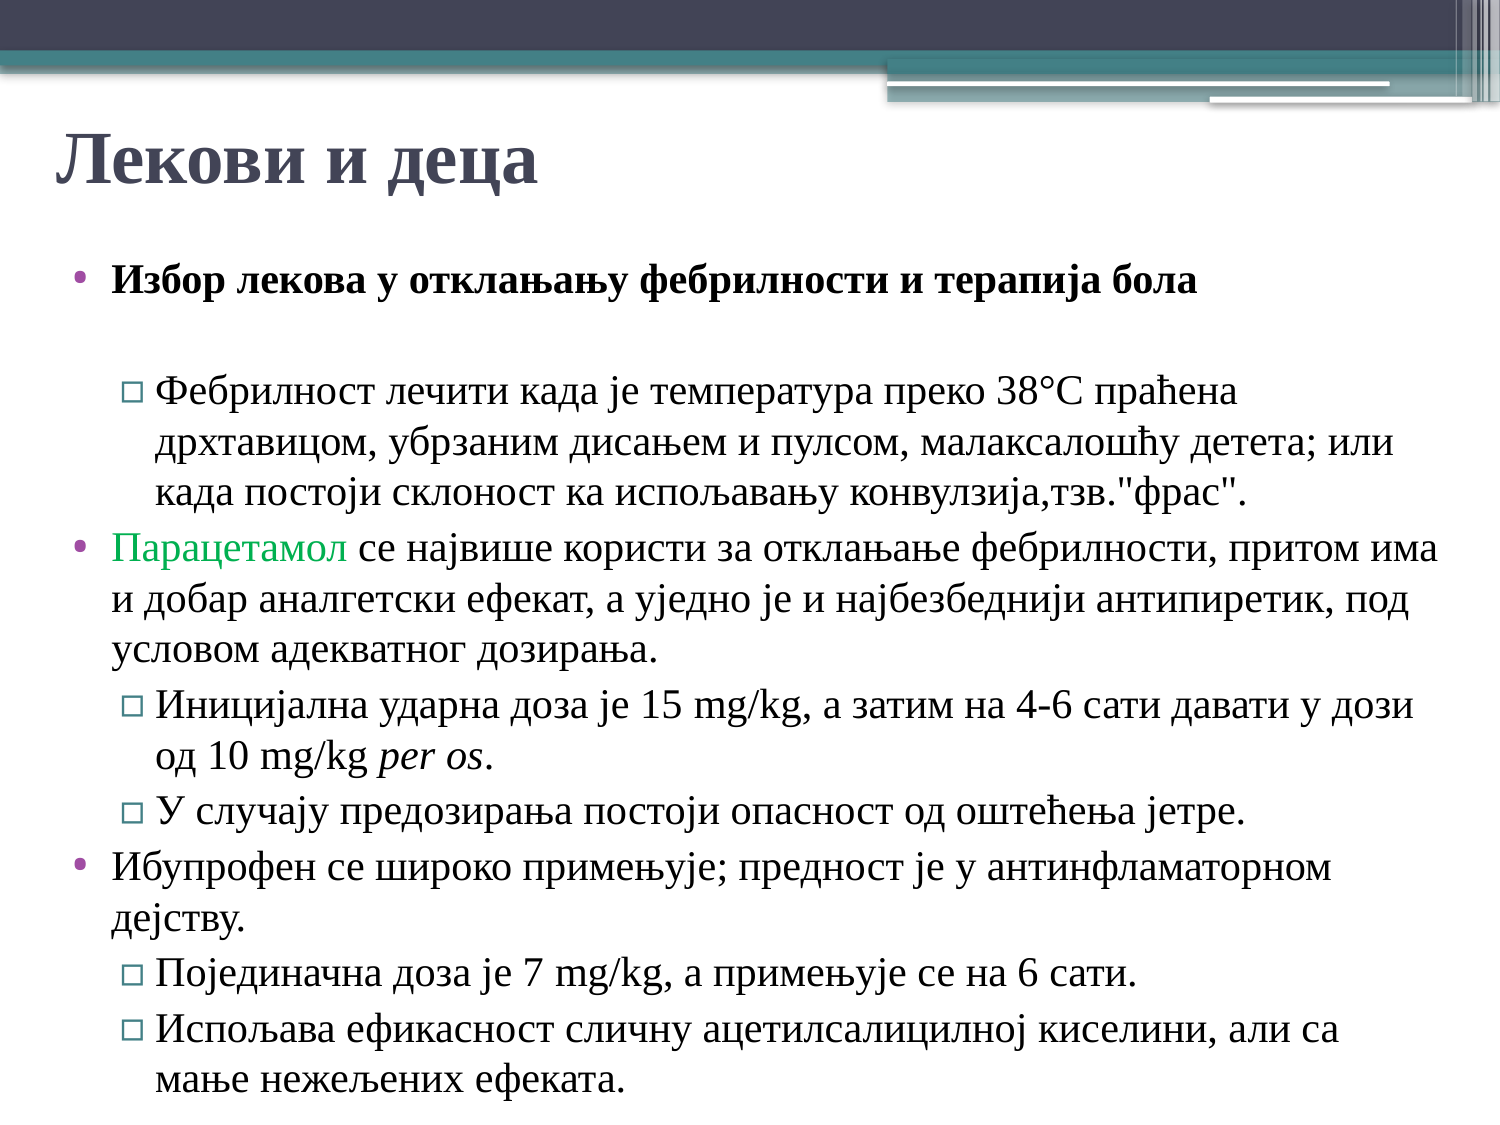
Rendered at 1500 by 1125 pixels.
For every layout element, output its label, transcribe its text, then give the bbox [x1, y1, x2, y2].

title Лекови и деца [40, 66, 1392, 242]
list Избор лекова у отклањању фебрилности и терапија бола Фебрилност лечити када је температура преко 38°С праћена дрхтавицом, убрзаним дисањем и пулсом, малаксалошћу детета; или када постоји склоност ка испољавању конвулзија,тзв."фрас". Парацетамол се највише користи за отклањање фебрилности, притом има и добар аналгетски ефекат, а уједно је и најбезбеднији антипиретик, под условом адекватног дозирања. Иницијална ударна доза је 15 mg/kg, а затим на 4-6 сати давати у дози од 10 mg/kg per os. У случају предозирања постоји опасност од оштећења јетре. Ибупрофен се широко примењује; предност је у антинфламаторном дејству. Појединачна доза је 7 mg/kg, а примењује се на 6 сати. Испољава ефикасност сличну ацетилсалицилној киселини, али са мање нежељених ефеката. [40, 243, 1460, 1125]
